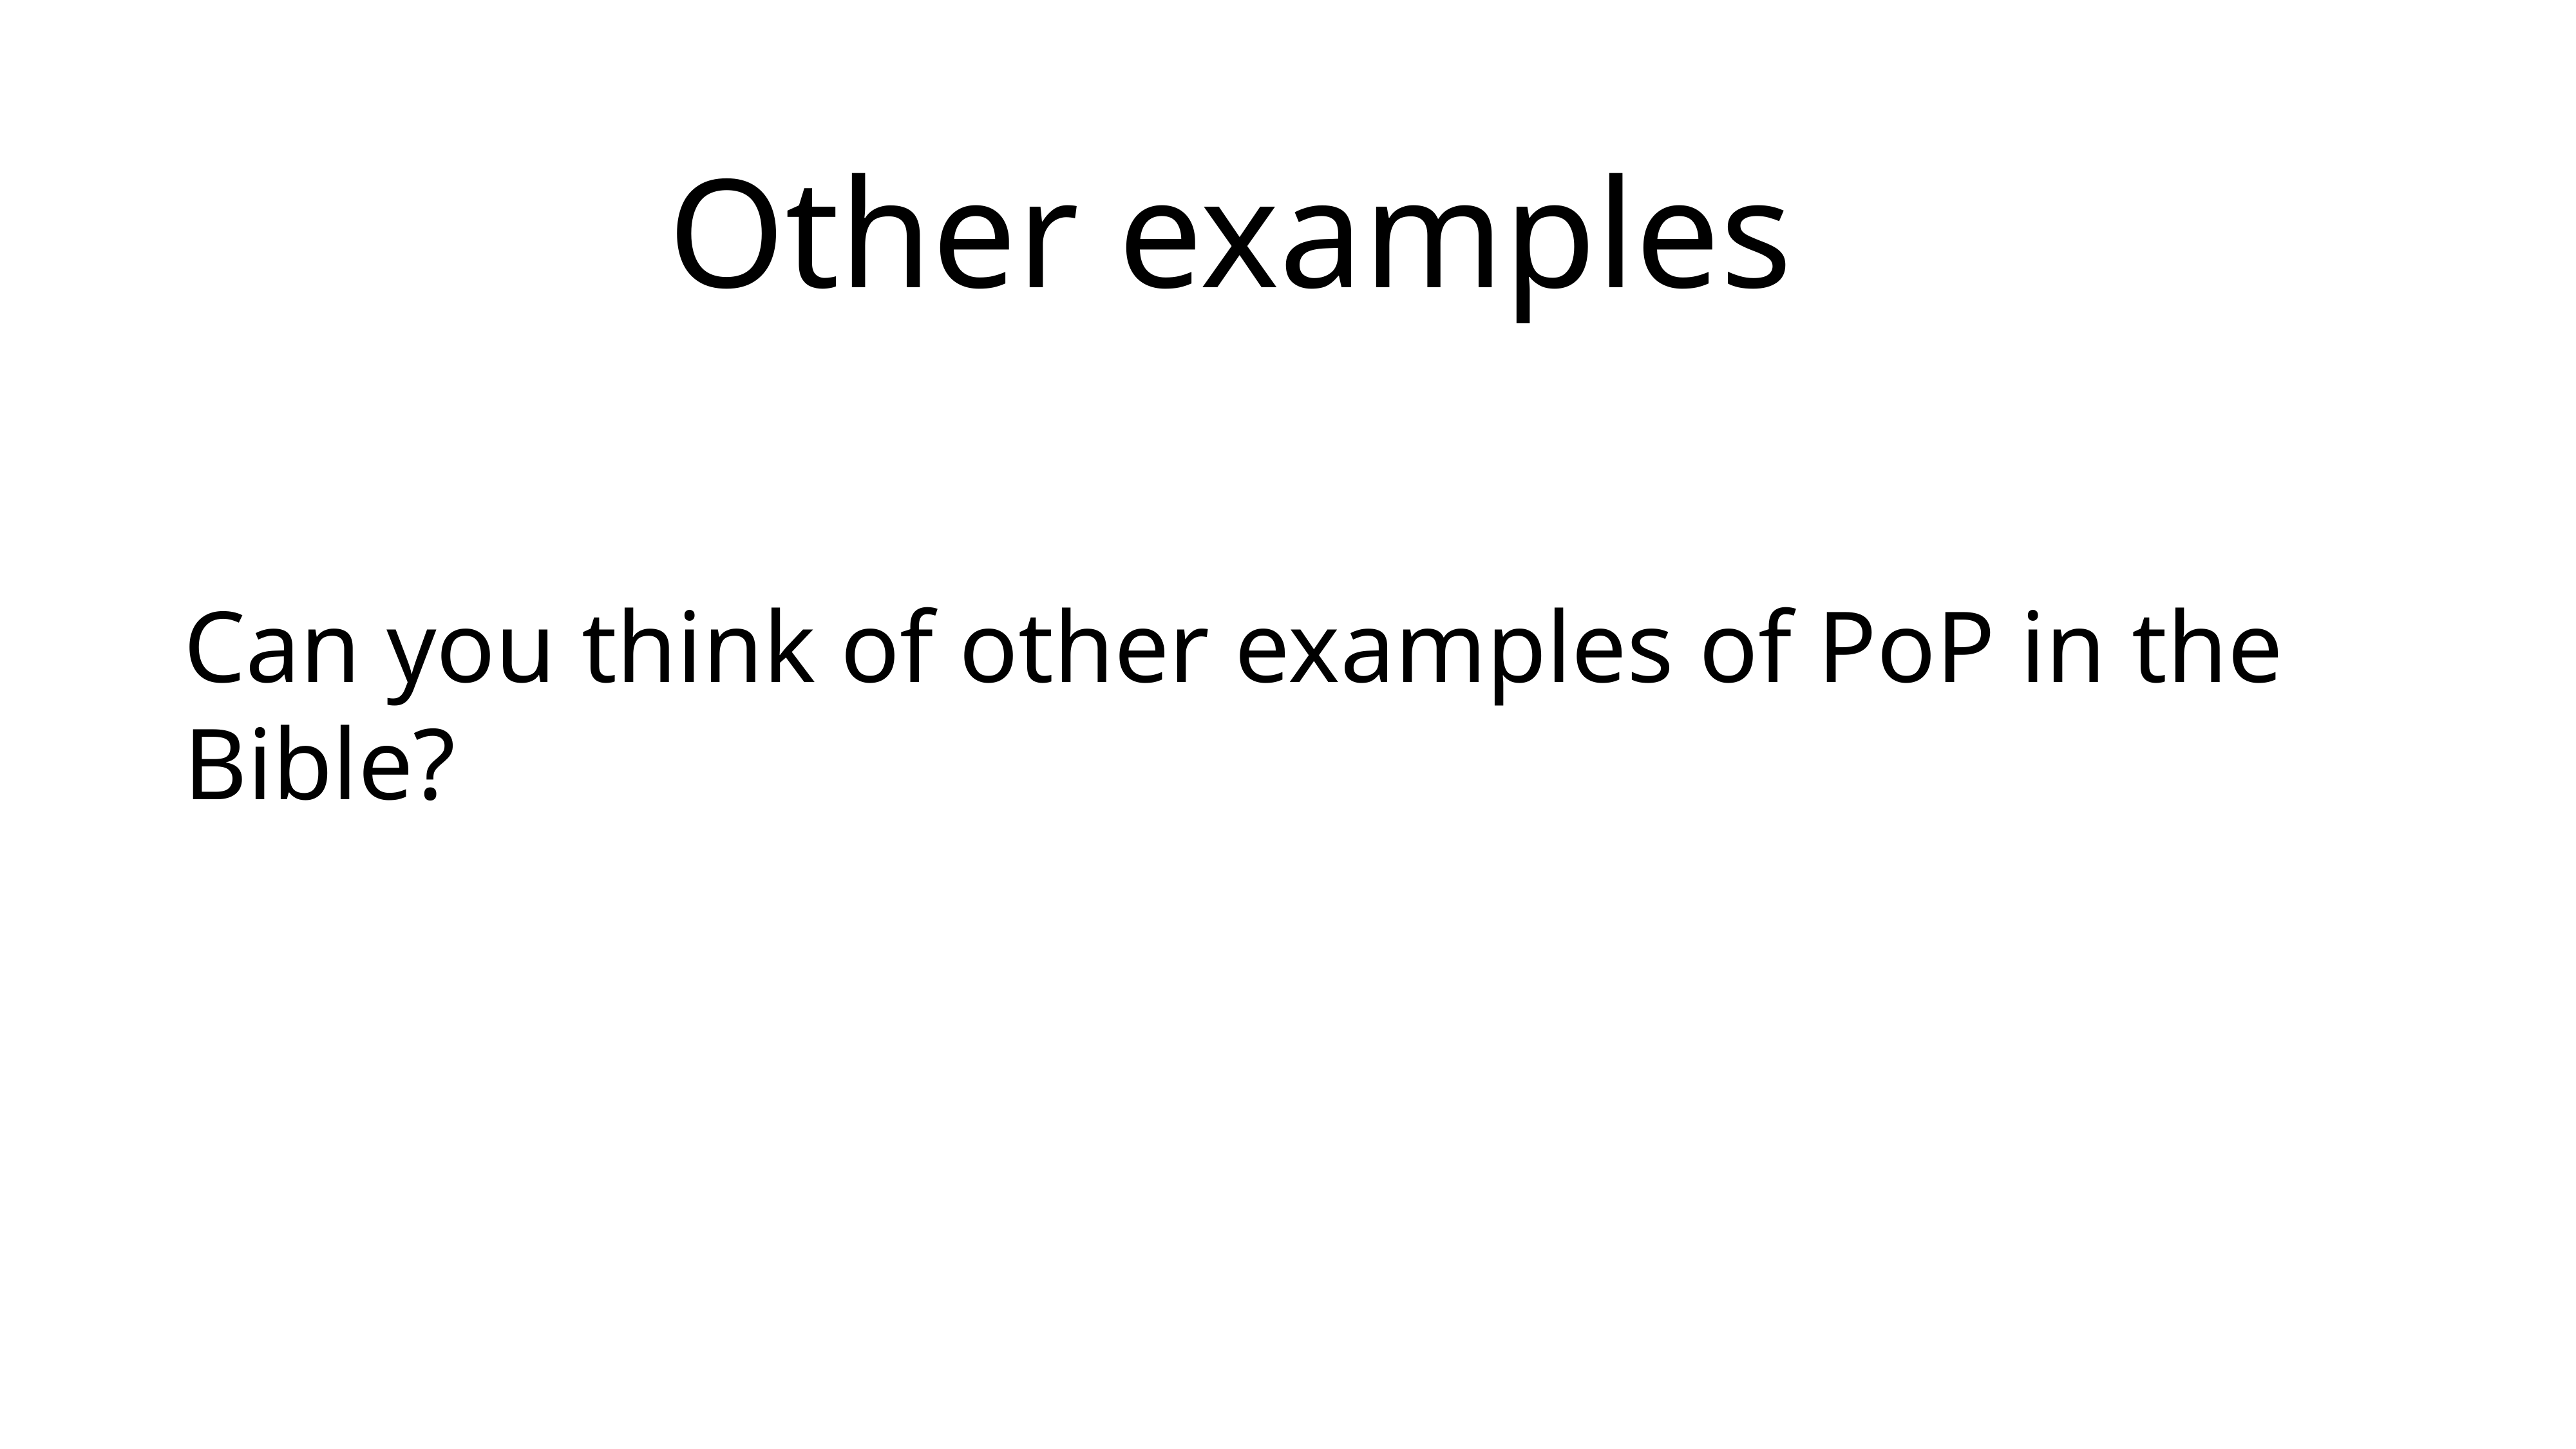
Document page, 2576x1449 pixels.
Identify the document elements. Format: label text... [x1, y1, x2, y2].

title Other examples [140, 106, 2360, 349]
list Can you think of other examples of PoP in the Bible? [178, 348, 2398, 1056]
